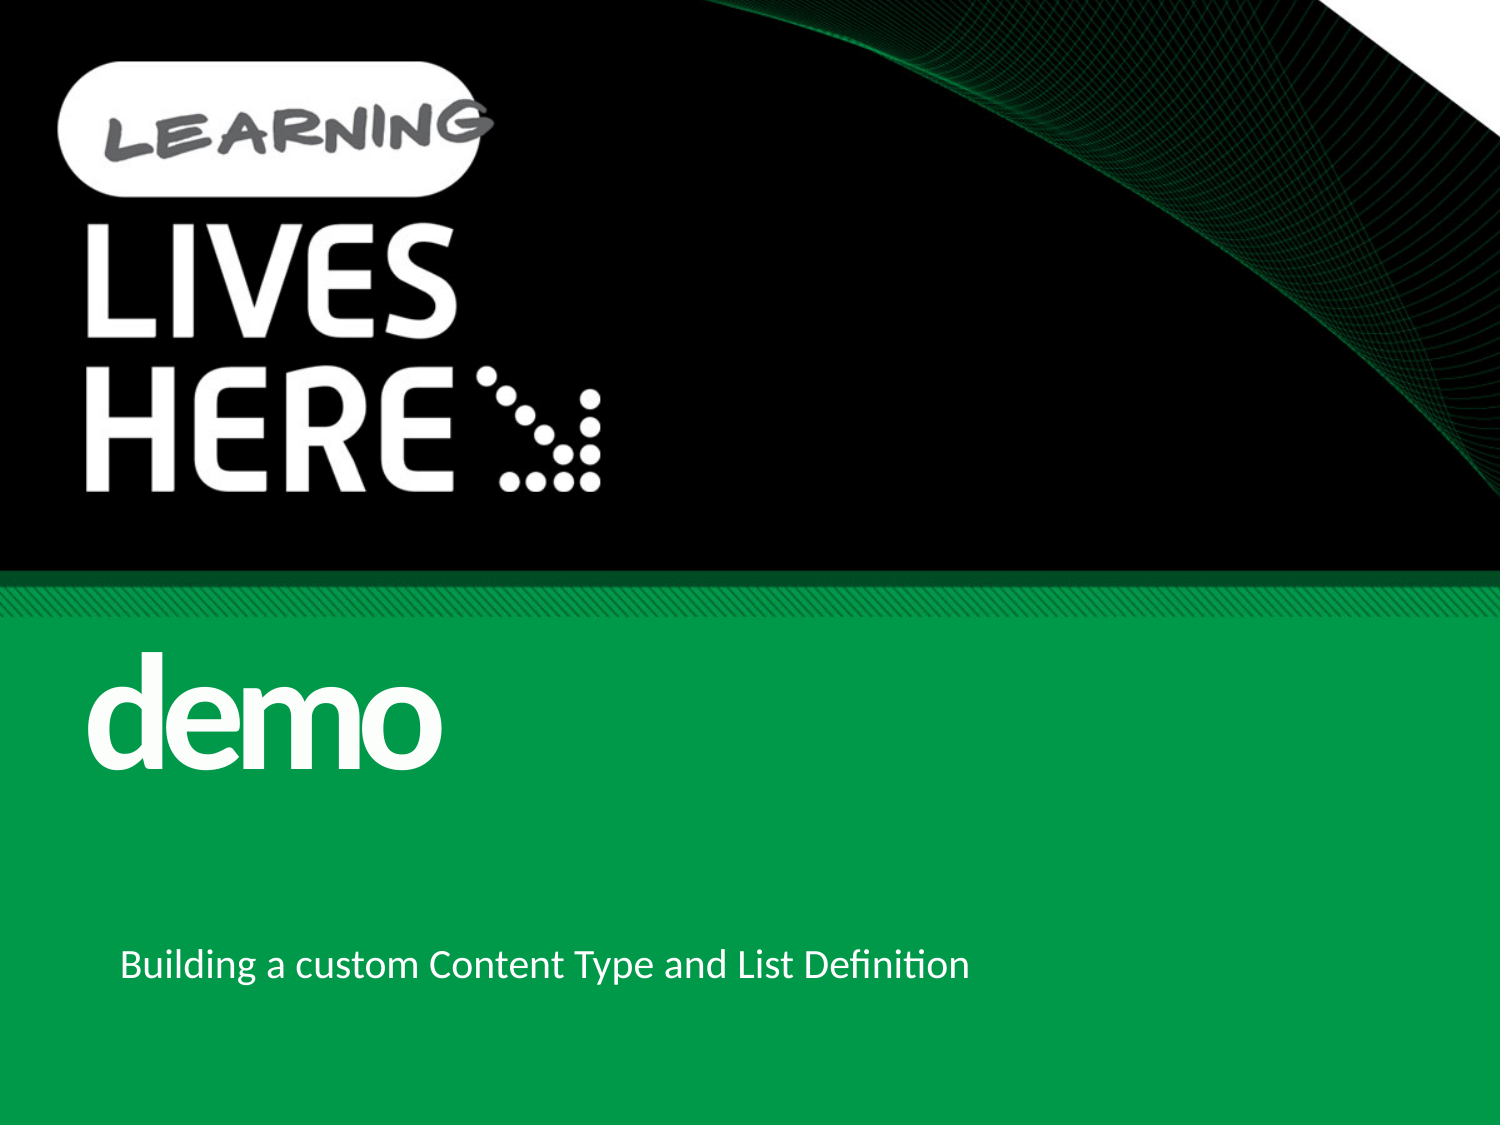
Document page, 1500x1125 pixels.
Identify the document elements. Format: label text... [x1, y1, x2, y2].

list demo [83, 625, 1344, 800]
picture [0, 0, 1500, 1125]
subtitle Building a custom Content Type and List Definition [119, 942, 1236, 1019]
